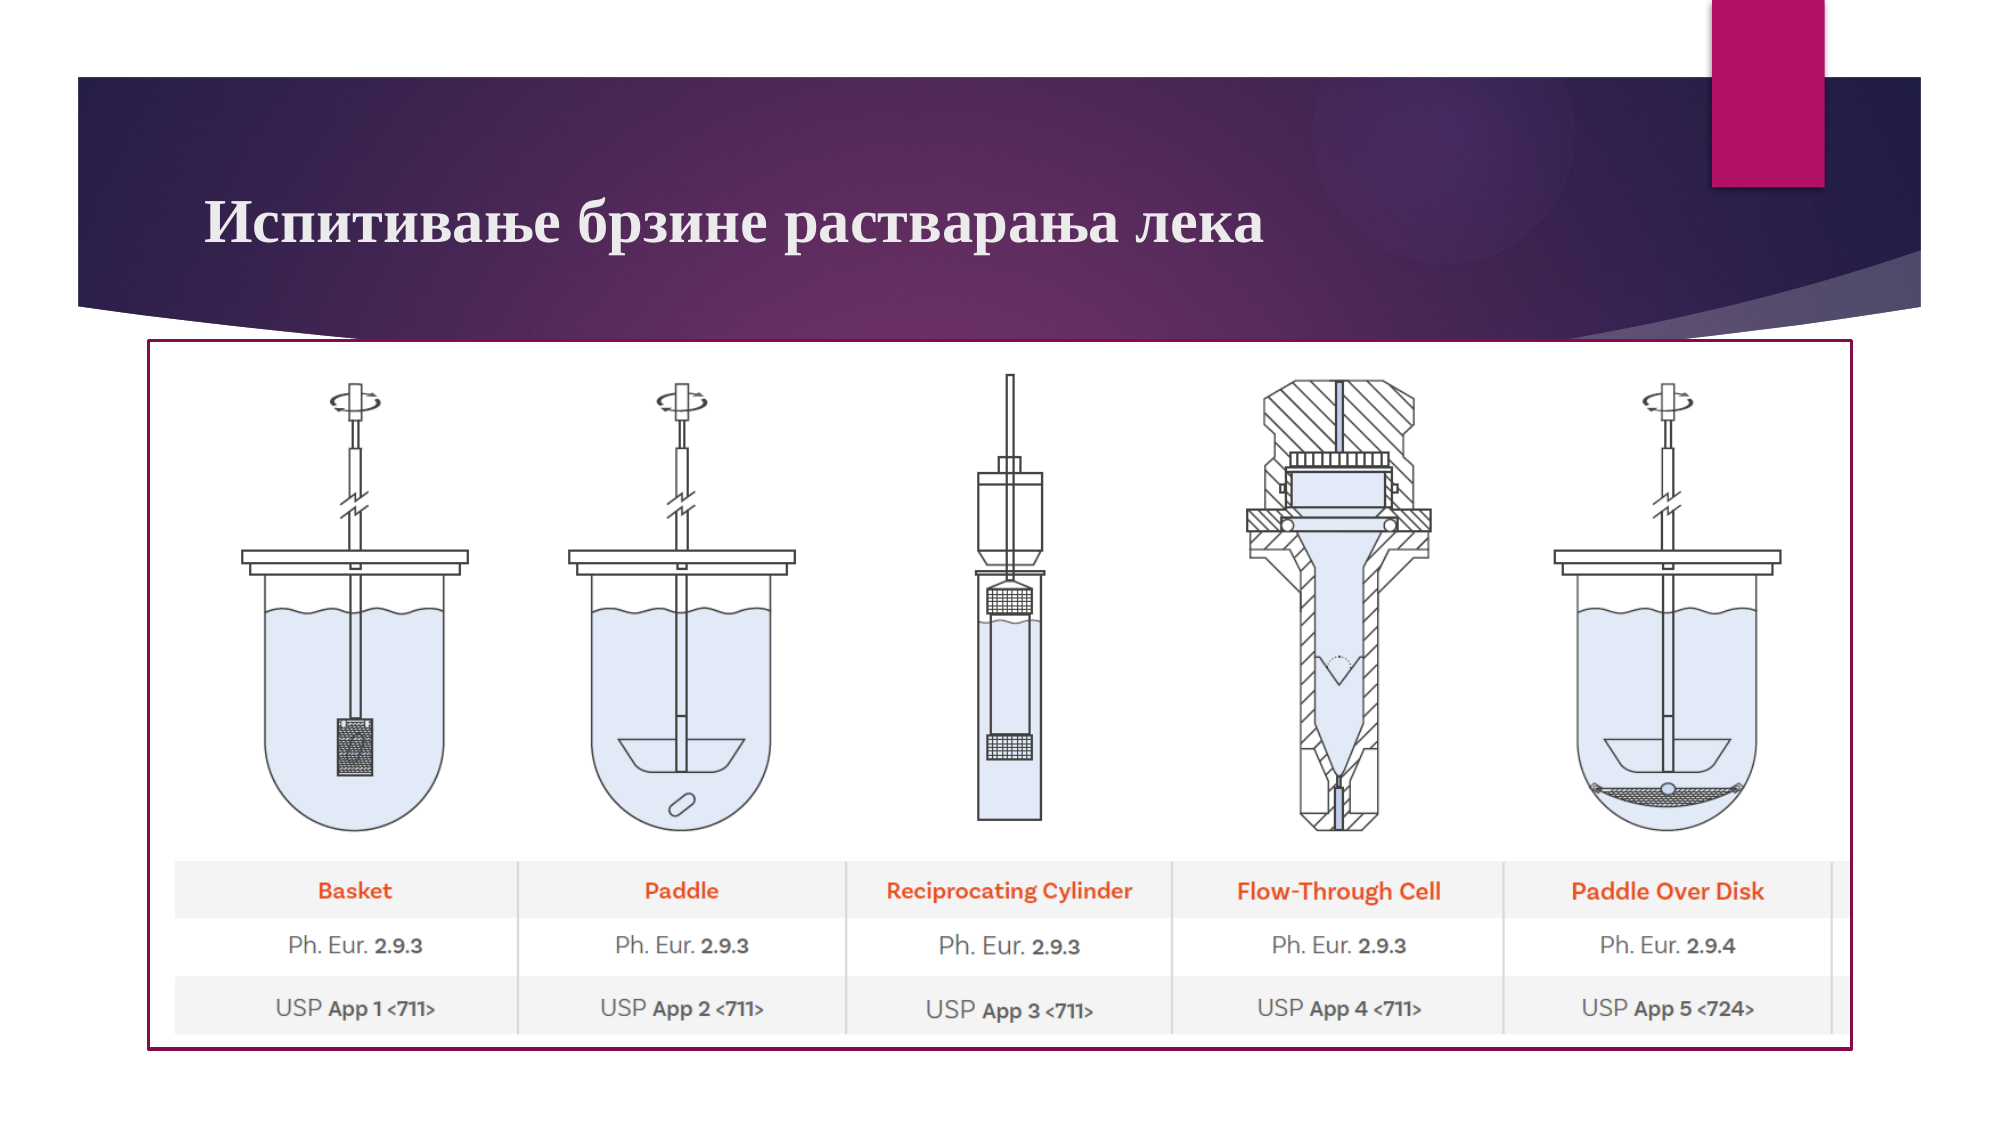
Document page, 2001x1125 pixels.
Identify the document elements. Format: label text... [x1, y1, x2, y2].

title Испитивање брзине растварања лека [189, 159, 1627, 276]
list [149, 341, 1851, 1048]
